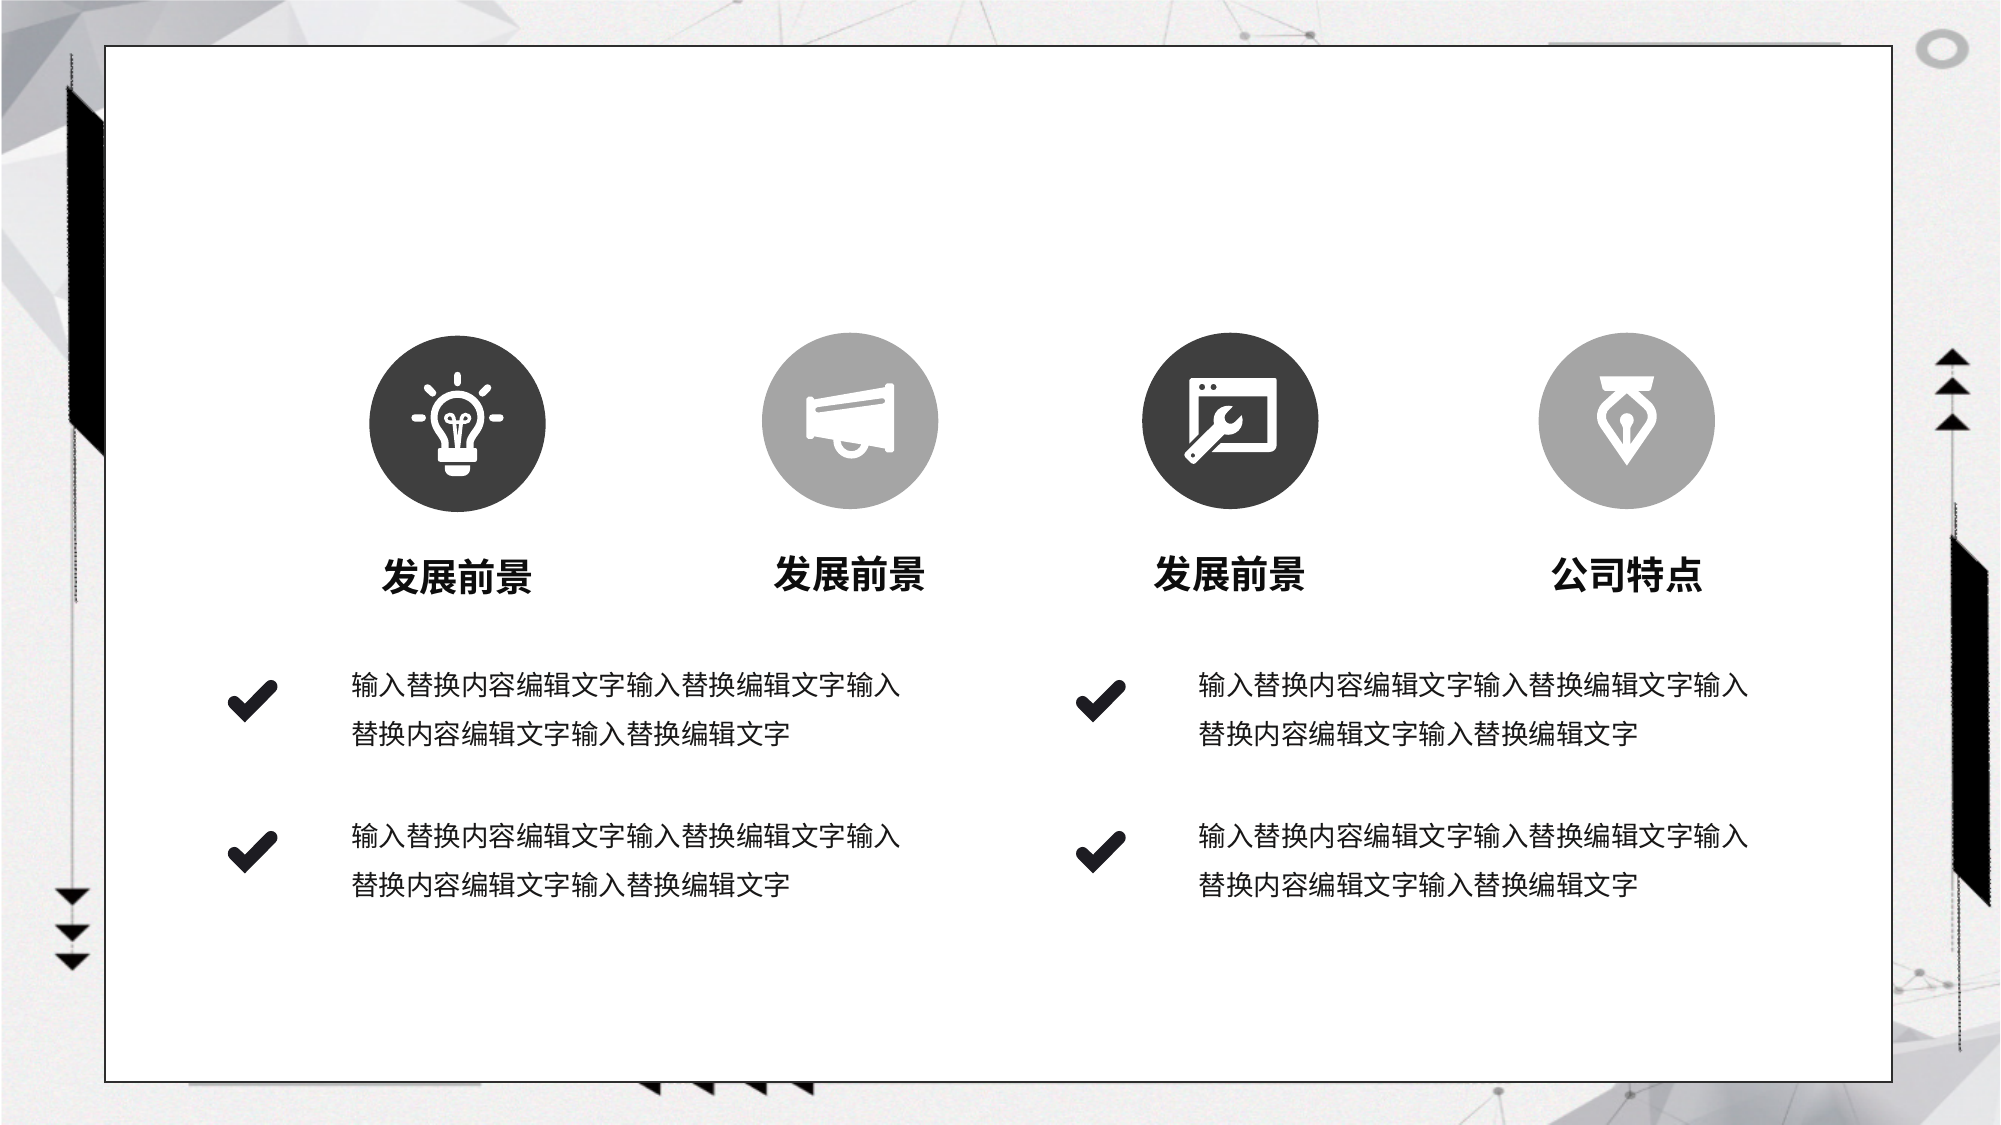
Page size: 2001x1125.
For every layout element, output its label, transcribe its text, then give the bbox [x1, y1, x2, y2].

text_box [227, 332, 1722, 874]
text_box 输入替换内容编辑文字输入替换编辑文字输入替换内容编辑文字输入替换编辑文字 [1722, 644, 1769, 758]
text_box 输入替换内容编辑文字输入替换编辑文字输入替换内容编辑文字输入替换编辑文字 [336, 874, 921, 909]
text_box 输入替换内容编辑文字输入替换编辑文字输入替换内容编辑文字输入替换编辑文字 [1184, 795, 1769, 909]
picture [0, 0, 2001, 1125]
